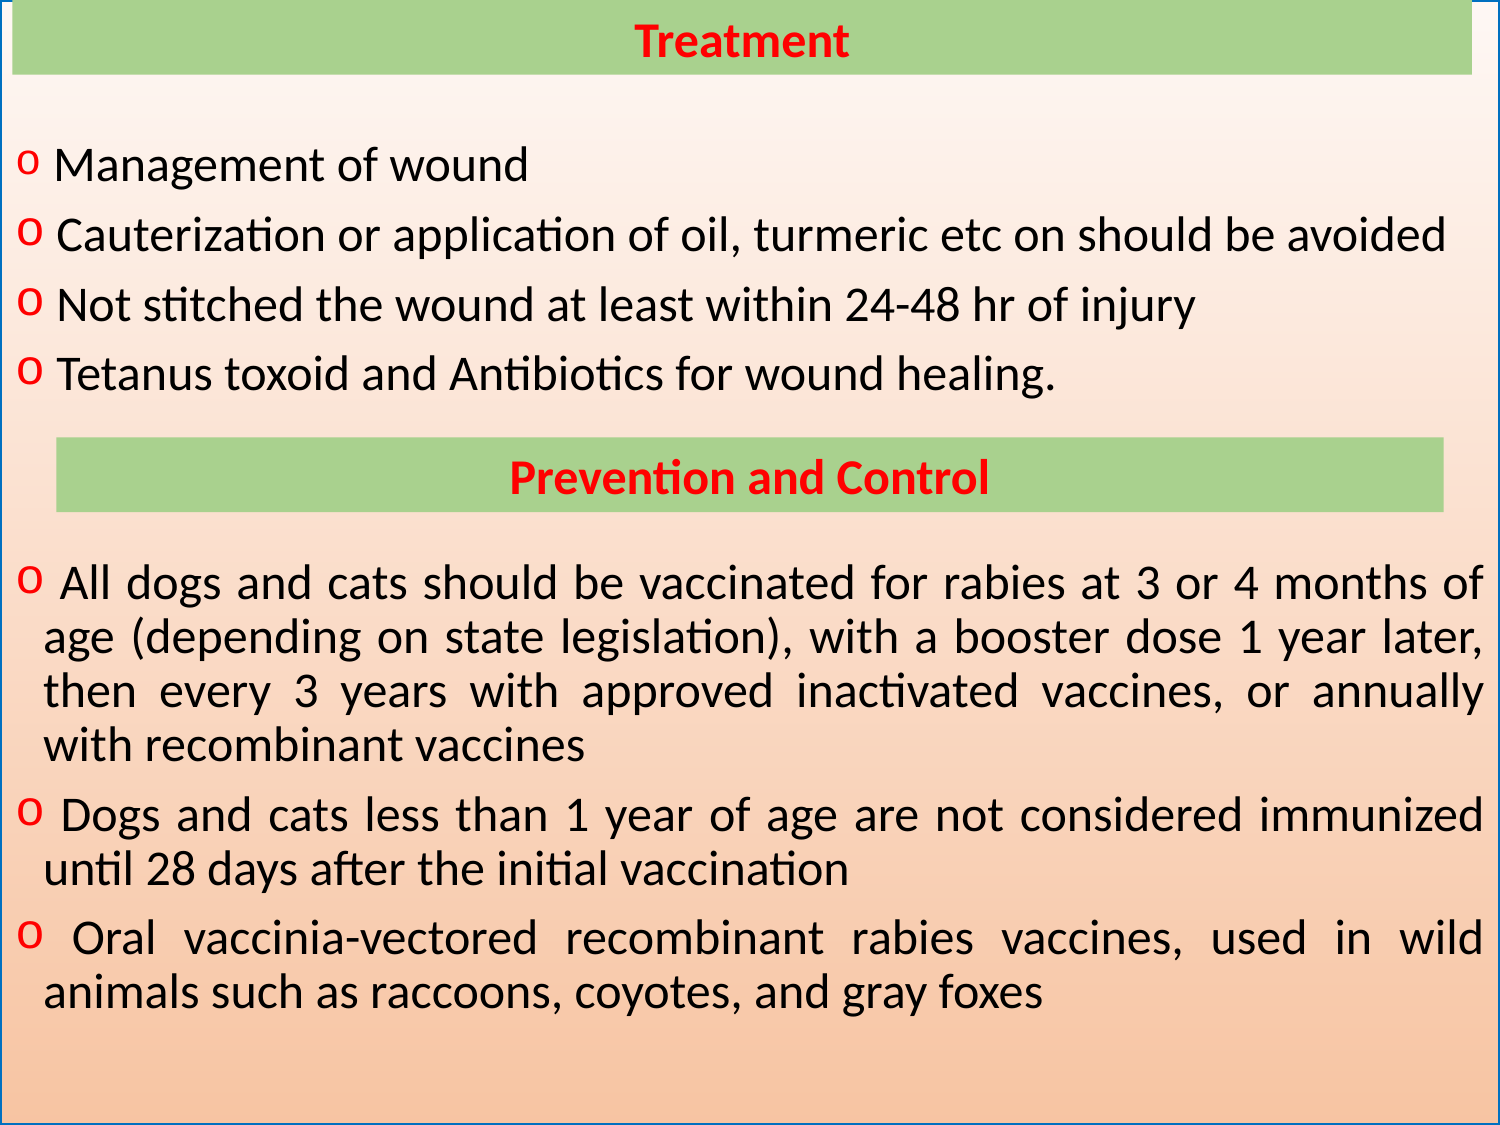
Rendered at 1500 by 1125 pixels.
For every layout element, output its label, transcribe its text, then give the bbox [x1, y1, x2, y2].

text_box Prevention and Control [56, 437, 1444, 513]
list Management of wound Cauterization or application of oil, turmeric etc on should be avoided Not stitched the wound at least within 24-48 hr of injury Tetanus toxoid and Antibiotics for wound healing. All dogs and cats should be vaccinated for rabies at 3 or 4 months of age (depending on state legislation), with a booster dose 1 year later, then every 3 years with approved inactivated vaccines, or annually with recombinant vaccines Dogs and cats less than 1 year of age are not considered immunized until 28 days after the initial vaccination Oral vaccinia-vectored recombinant rabies vaccines, used in wild animals such as raccoons, coyotes, and gray foxes [0, 0, 1500, 1125]
text_box Treatment [12, 0, 1472, 75]
